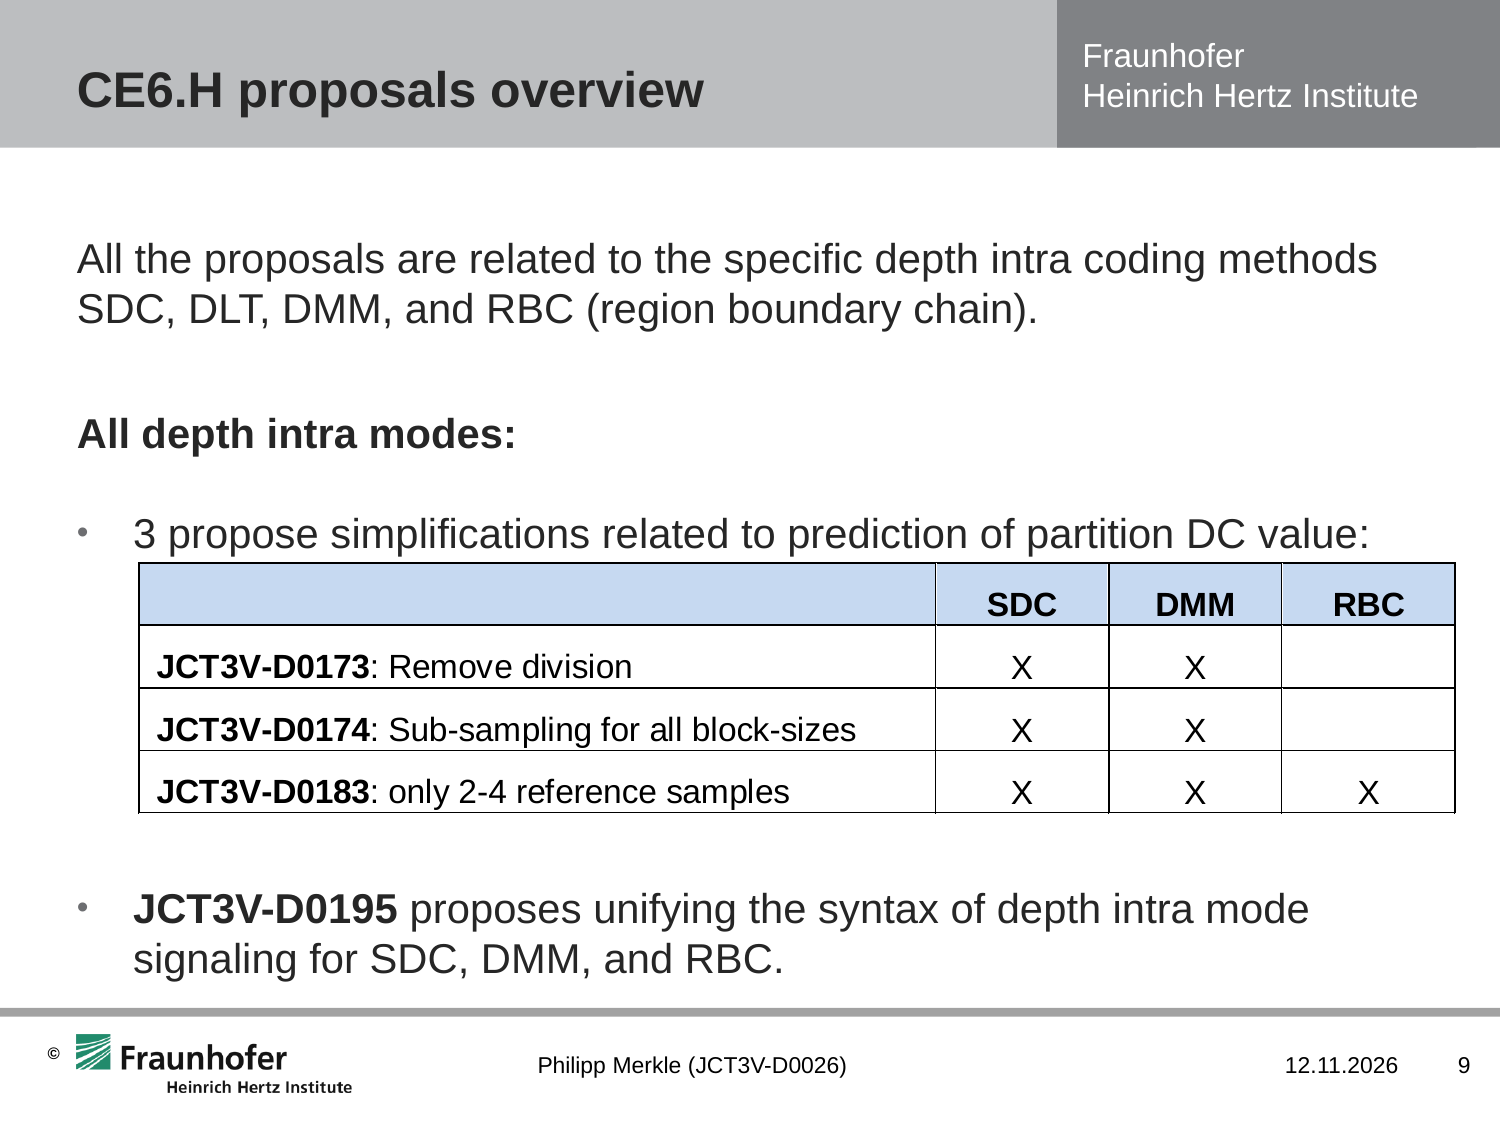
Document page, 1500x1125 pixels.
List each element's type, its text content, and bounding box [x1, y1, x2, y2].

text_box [28, 561, 1500, 894]
list All the proposals are related to the specific depth intra coding methods SDC, DLT, DMM, and RBC (region boundary chain). All depth intra modes: 3 propose simplifications related to prediction of partition DC value: JCT3V-D0195 proposes unifying the syntax of depth intra mode signaling for SDC, DMM, and RBC. [76, 902, 1424, 973]
title CE6.H proposals overview [76, 58, 1022, 118]
list All the proposals are related to the specific depth intra coding methods SDC, DLT, DMM, and RBC (region boundary chain). All depth intra modes: 3 propose simplifications related to prediction of partition DC value: JCT3V-D0195 proposes unifying the syntax of depth intra mode signaling for SDC, DMM, and RBC. [76, 231, 1424, 560]
footer Philipp Merkle (JCT3V-D0026) [442, 1034, 1008, 1094]
slide_number 9 [1394, 1034, 1471, 1094]
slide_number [1019, 1034, 1394, 1094]
picture [76, 1034, 352, 1093]
